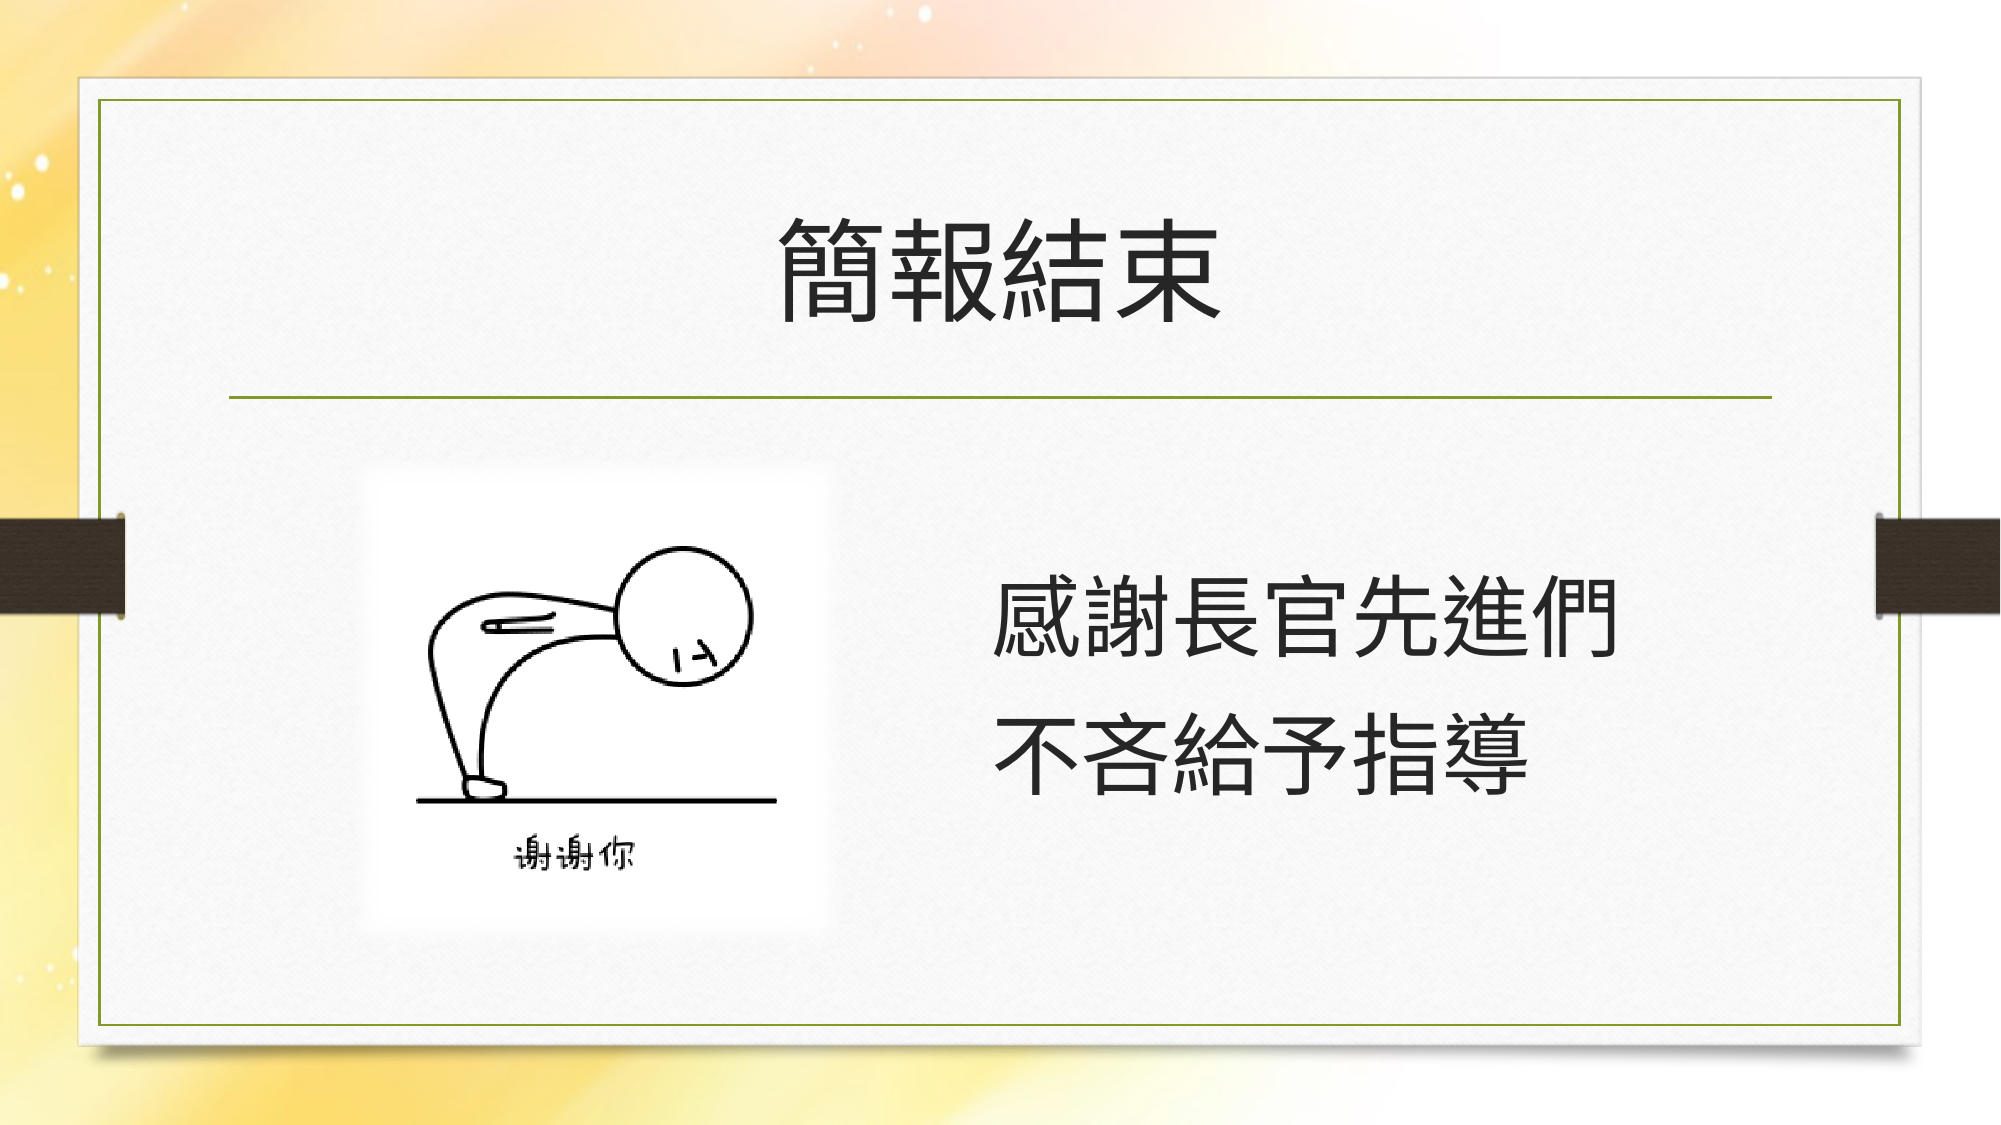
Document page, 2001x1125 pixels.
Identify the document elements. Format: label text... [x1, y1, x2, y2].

list 感謝長官先進們 不吝給予指導 [976, 553, 2000, 817]
picture [0, 0, 2001, 1125]
title 簡報結束 [212, 161, 1788, 375]
